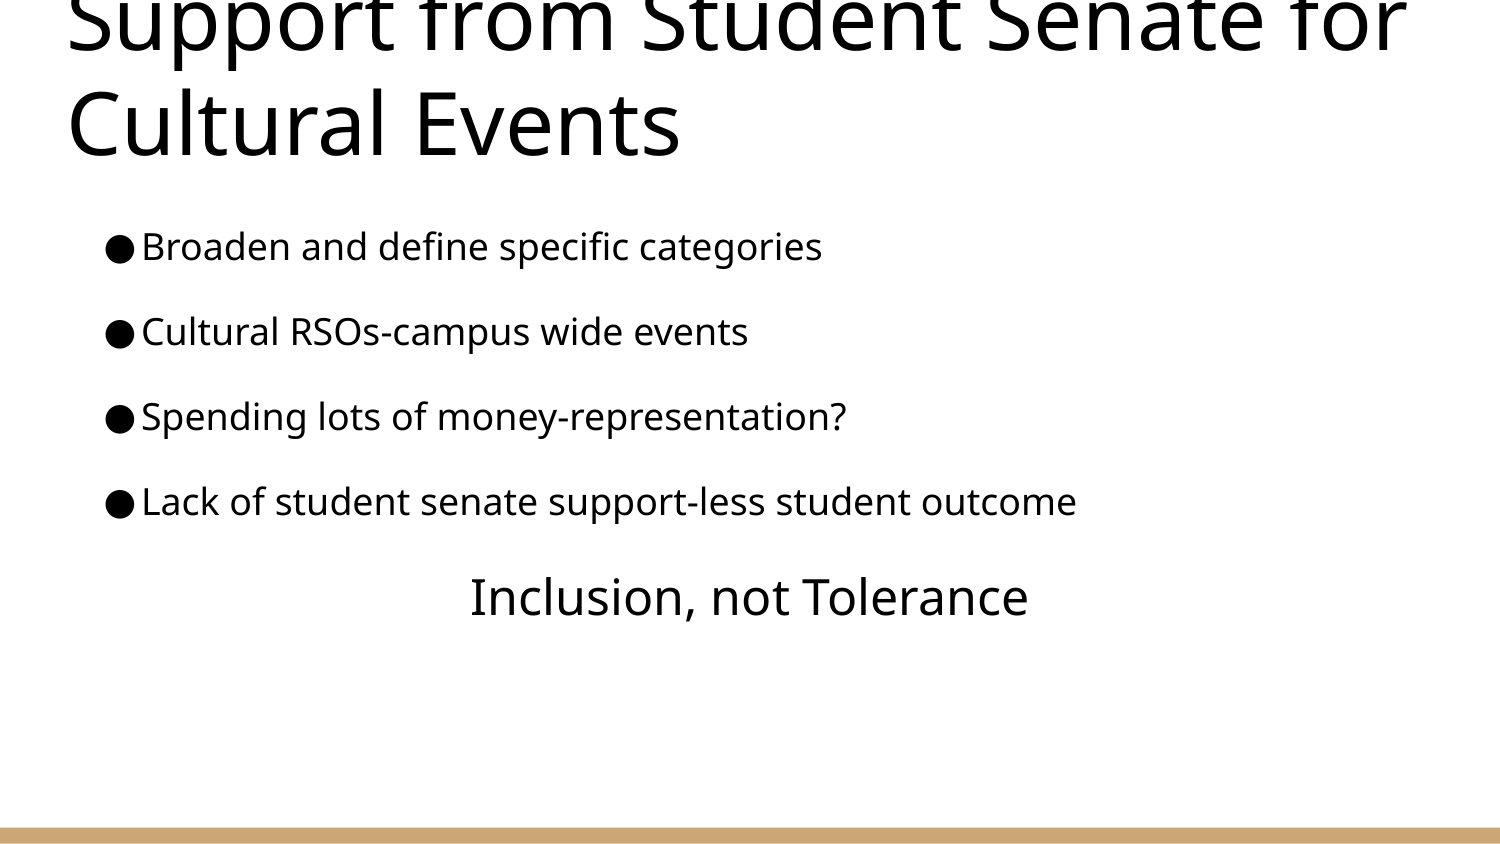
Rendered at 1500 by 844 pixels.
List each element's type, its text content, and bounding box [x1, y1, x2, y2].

list Broaden and define specific categories Cultural RSOs-campus wide events Spending lots of money-representation? Lack of student senate support-less student outcome Inclusion, not Tolerance [51, 200, 1449, 752]
title Support from Student Senate for Cultural Events [51, 51, 1449, 189]
